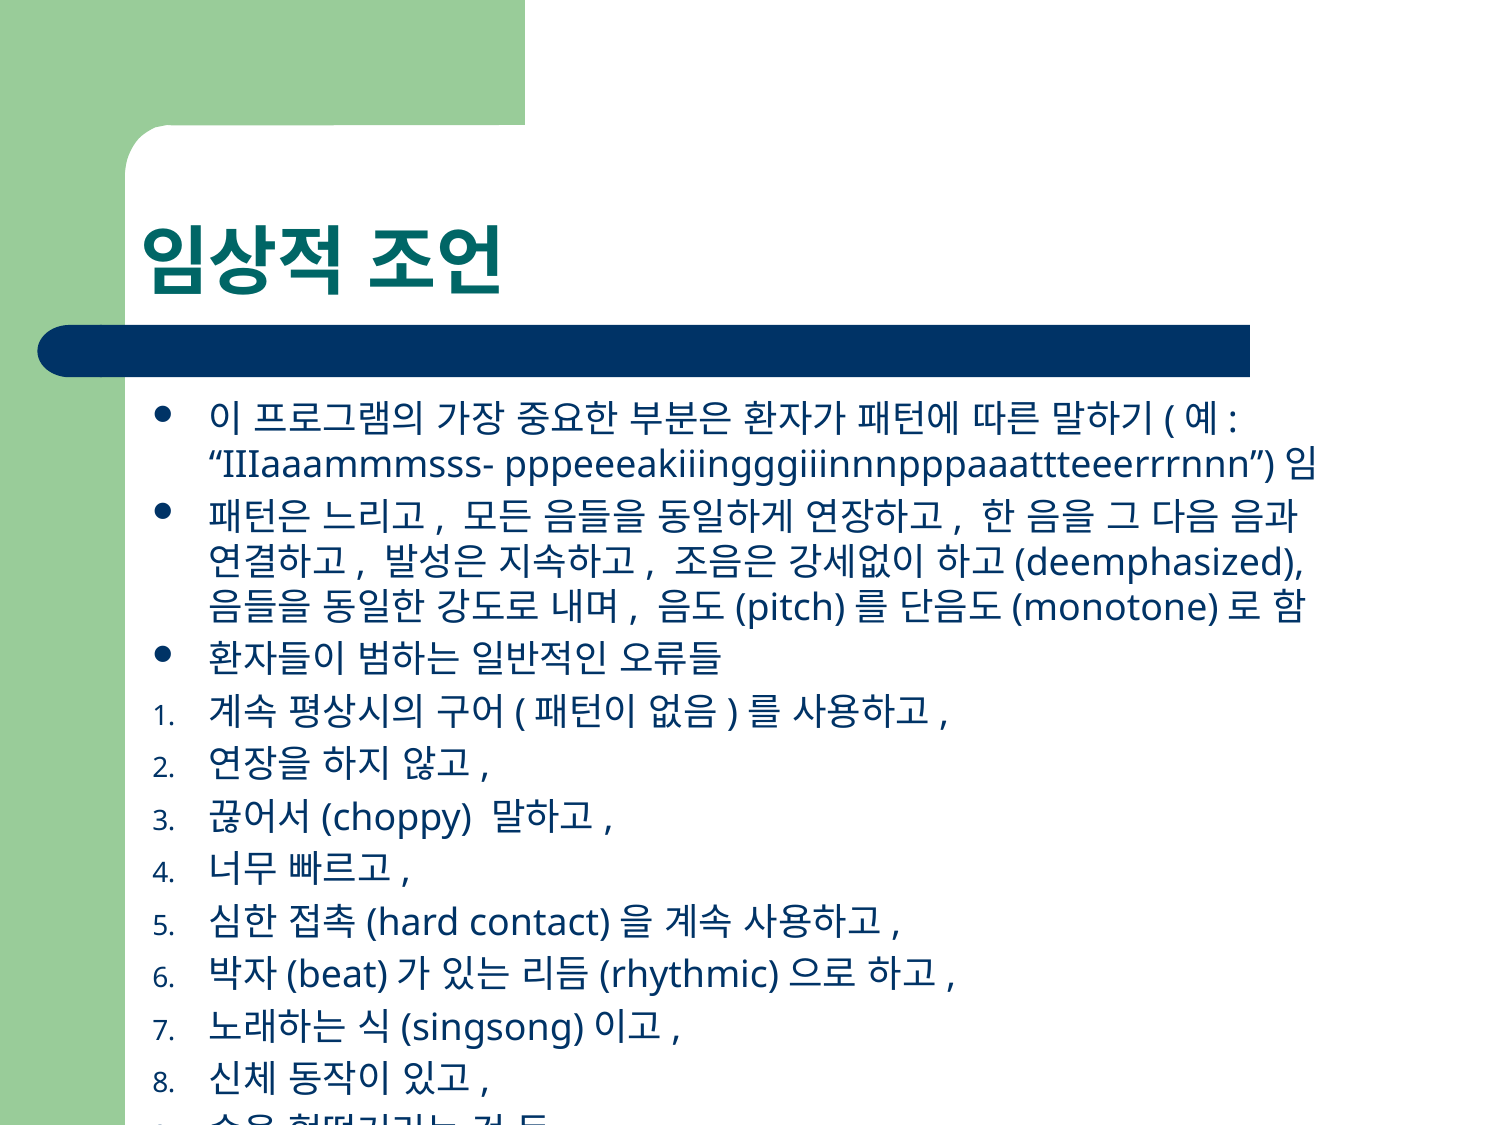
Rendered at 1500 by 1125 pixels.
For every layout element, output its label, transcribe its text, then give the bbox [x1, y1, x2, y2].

list 이 프로그램의 가장 중요한 부분은 환자가 패턴에 따른 말하기(예: “IIIaaammmsss- pppeeeakiiingggiiinnnpppaaattteeerrrnnn”)임 패턴은 느리고, 모든 음들을 동일하게 연장하고, 한 음을 그 다음 음과 연결하고, 발성은 지속하고, 조음은 강세없이 하고(deemphasized), 음들을 동일한 강도로 내며, 음도(pitch)를 단음도(monotone)로 함 환자들이 범하는 일반적인 오류들 계속 평상시의 구어(패턴이 없음)를 사용하고, 연장을 하지 않고, 끊어서(choppy) 말하고, 너무 빠르고, 심한 접촉(hard contact)을 계속 사용하고, 박자(beat)가 있는 리듬(rhythmic)으로 하고, 노래하는 식(singsong)이고, 신체 동작이 있고, 숨을 헐떡거리는 것 등 이다. 이러한 오류들은 어느 것이라도 즉시 수정되어야 한다(p.69). [137, 387, 1400, 999]
title 임상적 조언 [124, 124, 1426, 313]
